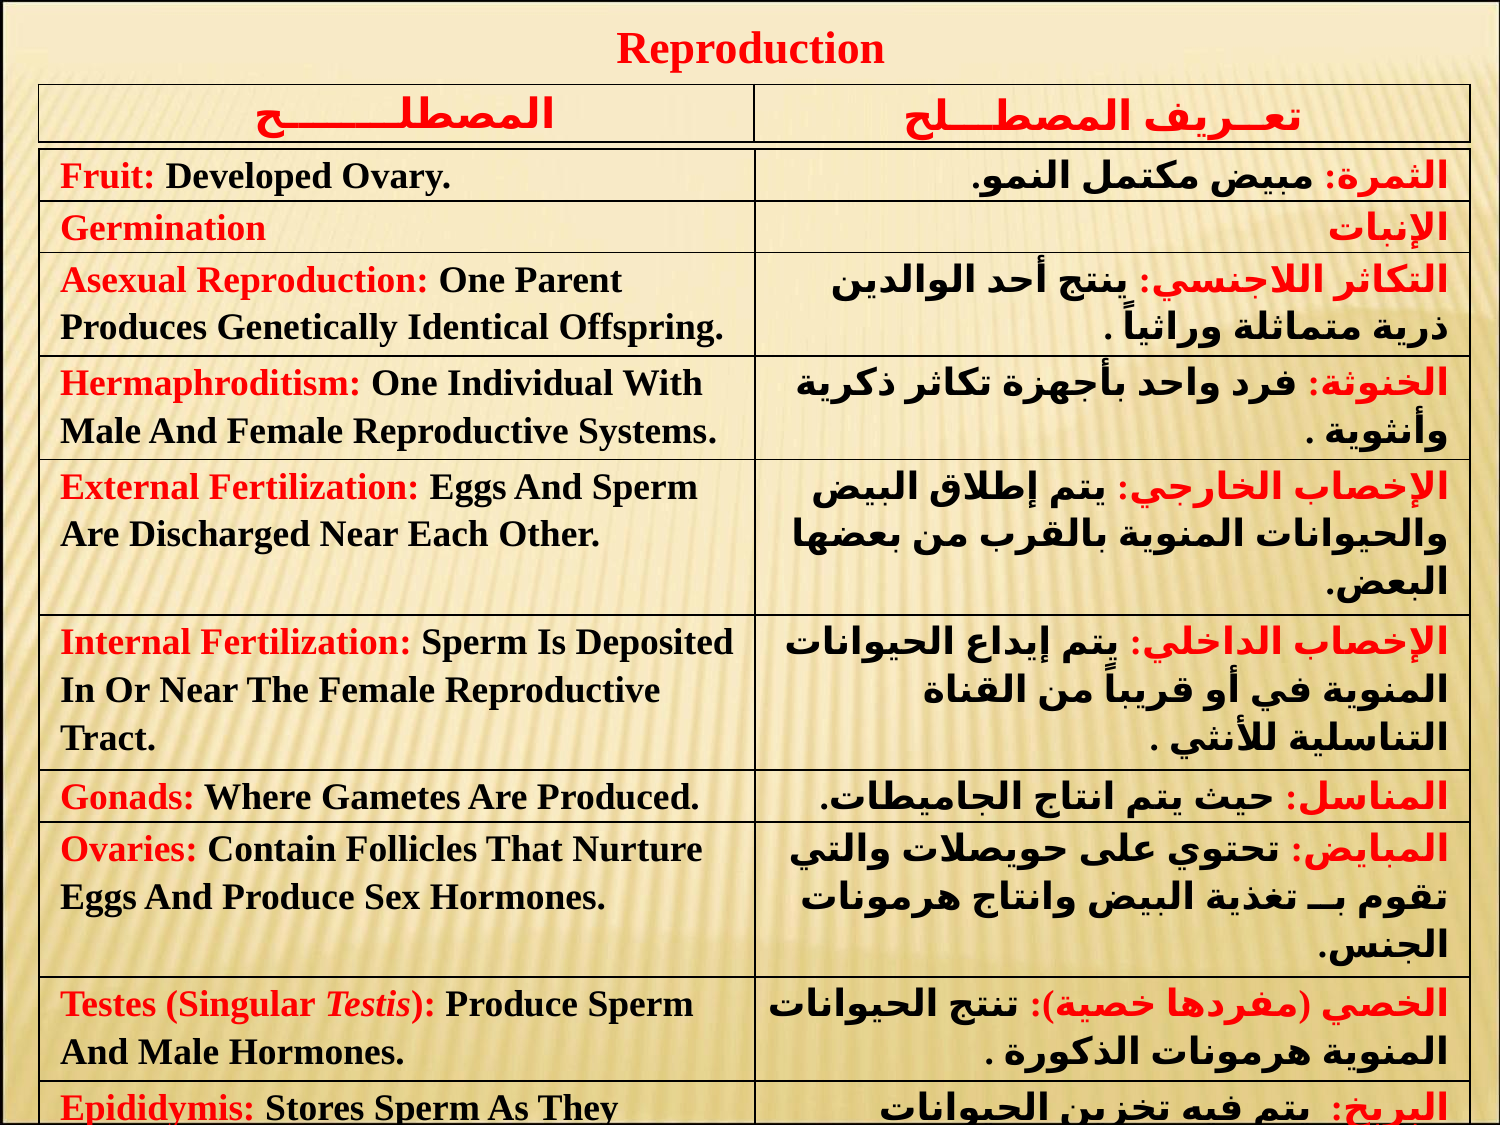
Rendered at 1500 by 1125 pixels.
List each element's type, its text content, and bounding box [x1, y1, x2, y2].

table_cell Epididymis: Stores Sperm As They Develop Further [40, 1082, 754, 1125]
table_cell Asexual Reproduction: One Parent Produces Genetically Identical Offspring. [40, 253, 754, 355]
table_header تعــريف المصطـــلح [755, 85, 1469, 141]
table_cell الإخصاب الخارجي: يتم إطلاق البيض والحيوانات المنوية بالقرب من بعضها البعض. [756, 460, 1469, 614]
table_cell البربخ: يتم فيه تخزين الحيوانات المنوية وإنضاجها. [756, 1082, 1469, 1125]
table_header Fruit: Developed Ovary. [40, 150, 754, 200]
table_cell Ovaries: Contain Follicles That Nurture Eggs And Produce Sex Hormones. [40, 823, 754, 976]
table_cell المناسل: حيث يتم انتاج الجاميطات. [756, 771, 1469, 821]
table_cell Germination [40, 202, 754, 252]
table_cell المبايض: تحتوي على حويصلات والتي تقوم بــ تغذية البيض وانتاج هرمونات الجنس. [756, 823, 1469, 976]
table_cell التكاثر اللاجنسي: ينتج أحد الوالدين ذرية متماثلة وراثياً . [756, 253, 1469, 355]
table_cell Internal Fertilization: Sperm Is Deposited In Or Near The Female Reproductive Tract. [40, 616, 754, 769]
picture [0, 0, 1500, 1125]
text_box Reproduction [601, 10, 901, 80]
table_header المصطلــــــــح [39, 85, 753, 141]
table_cell Hermaphroditism: One Individual With Male And Female Reproductive Systems. [40, 357, 754, 459]
table_cell Gonads: Where Gametes Are Produced. [40, 771, 754, 821]
table_cell External Fertilization: Eggs And Sperm Are Discharged Near Each Other. [40, 460, 754, 614]
table_cell الخصي (مفردها خصية): تنتج الحيوانات المنوية هرمونات الذكورة . [756, 978, 1469, 1080]
table_cell الإنبات [756, 202, 1469, 252]
table_cell الخنوثة: فرد واحد بأجهزة تكاثر ذكرية وأنثوية . [756, 357, 1469, 459]
table_header الثمرة: مبيض مكتمل النمو. [756, 150, 1469, 200]
table_cell الإخصاب الداخلي: يتم إيداع الحيوانات المنوية في أو قريباً من القناة التناسلية للأنثي . [756, 616, 1469, 769]
table_cell Testes (Singular Testis): Produce Sperm And Male Hormones. [40, 978, 754, 1080]
